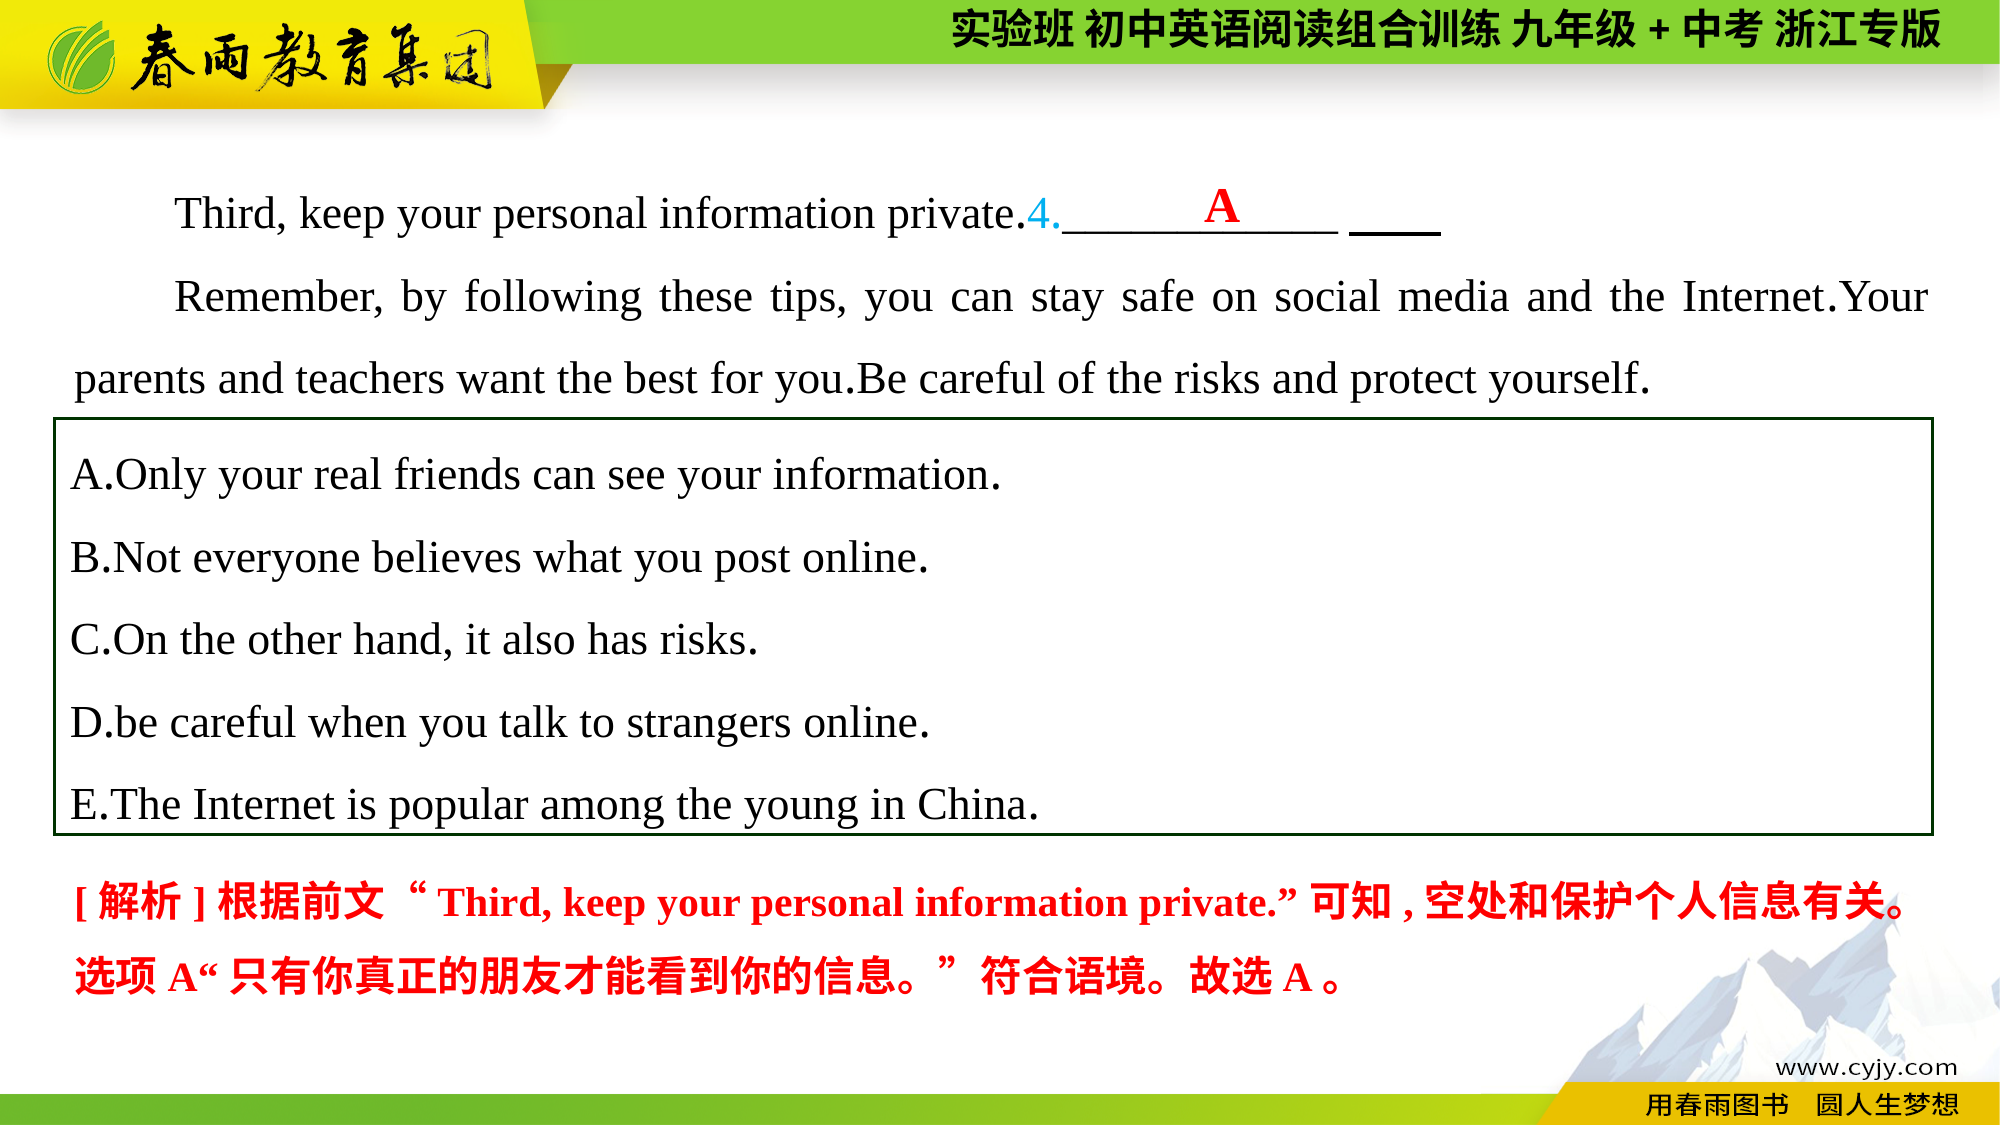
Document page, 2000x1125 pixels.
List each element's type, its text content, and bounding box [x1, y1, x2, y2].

list Third, keep your personal information private.4.____________ Remember, by following these tips, you can stay safe on social media and the Internet.Your parents and teachers want the best for you.Be careful of the risks and protect yourself. [59, 148, 1944, 403]
text_box A [1189, 165, 1256, 241]
picture [0, 0, 2000, 1125]
text_box [54, 418, 1933, 835]
text_box [解析]根据前文“Third, keep your personal information private.”可知,空处和保护个人信息有关。选项A“只有你真正的朋友才能看到你的信息。”符合语境。故选A。 [59, 842, 1944, 1008]
text_box A.Only your real friends can see your information. B.Not everyone believes what you post online. C.On the other hand, it also has risks. D.be careful when you talk to strangers online. E.The Internet is popular among the young in China. [54, 408, 1939, 837]
